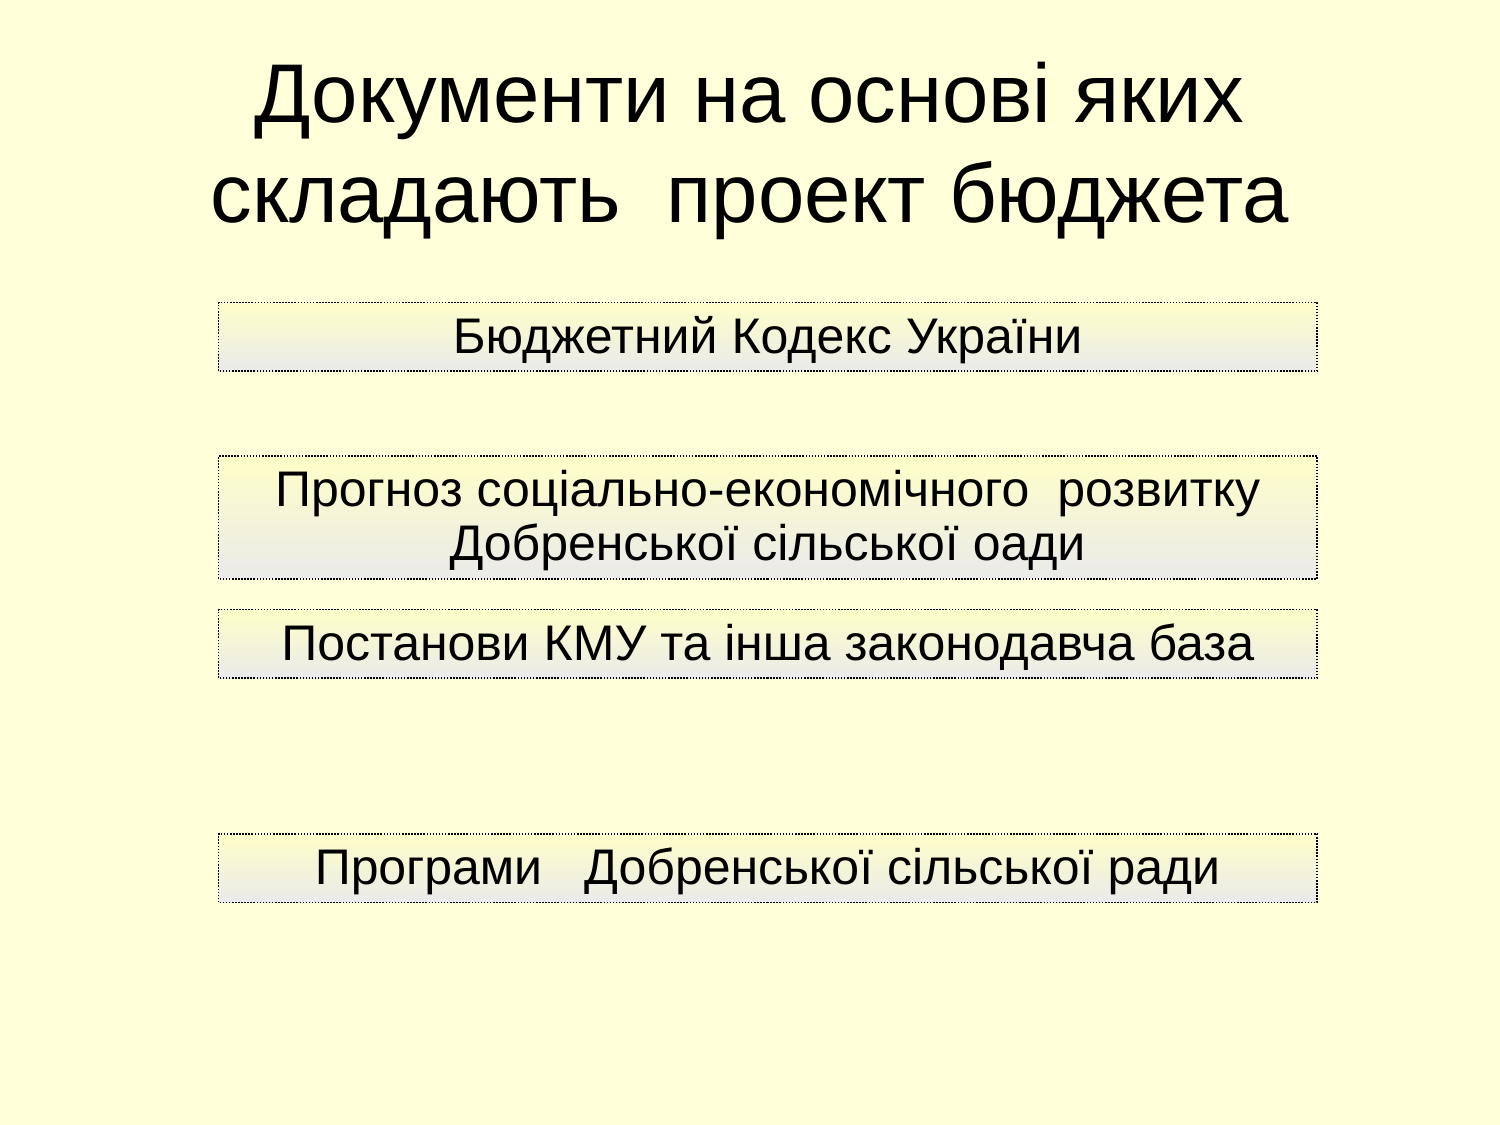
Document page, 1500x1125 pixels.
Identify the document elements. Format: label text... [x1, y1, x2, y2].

title Документи на основі яких складають проект бюджета [74, 44, 1426, 233]
text_box Бюджетний Кодекс України [218, 302, 1318, 372]
text_box Програми Добренської сільської ради [218, 834, 1318, 903]
text_box Постанови КМУ та інша законодавча база [218, 609, 1318, 679]
text_box Прогноз соціально-економічного розвитку Добренської сільської оади [218, 456, 1318, 579]
